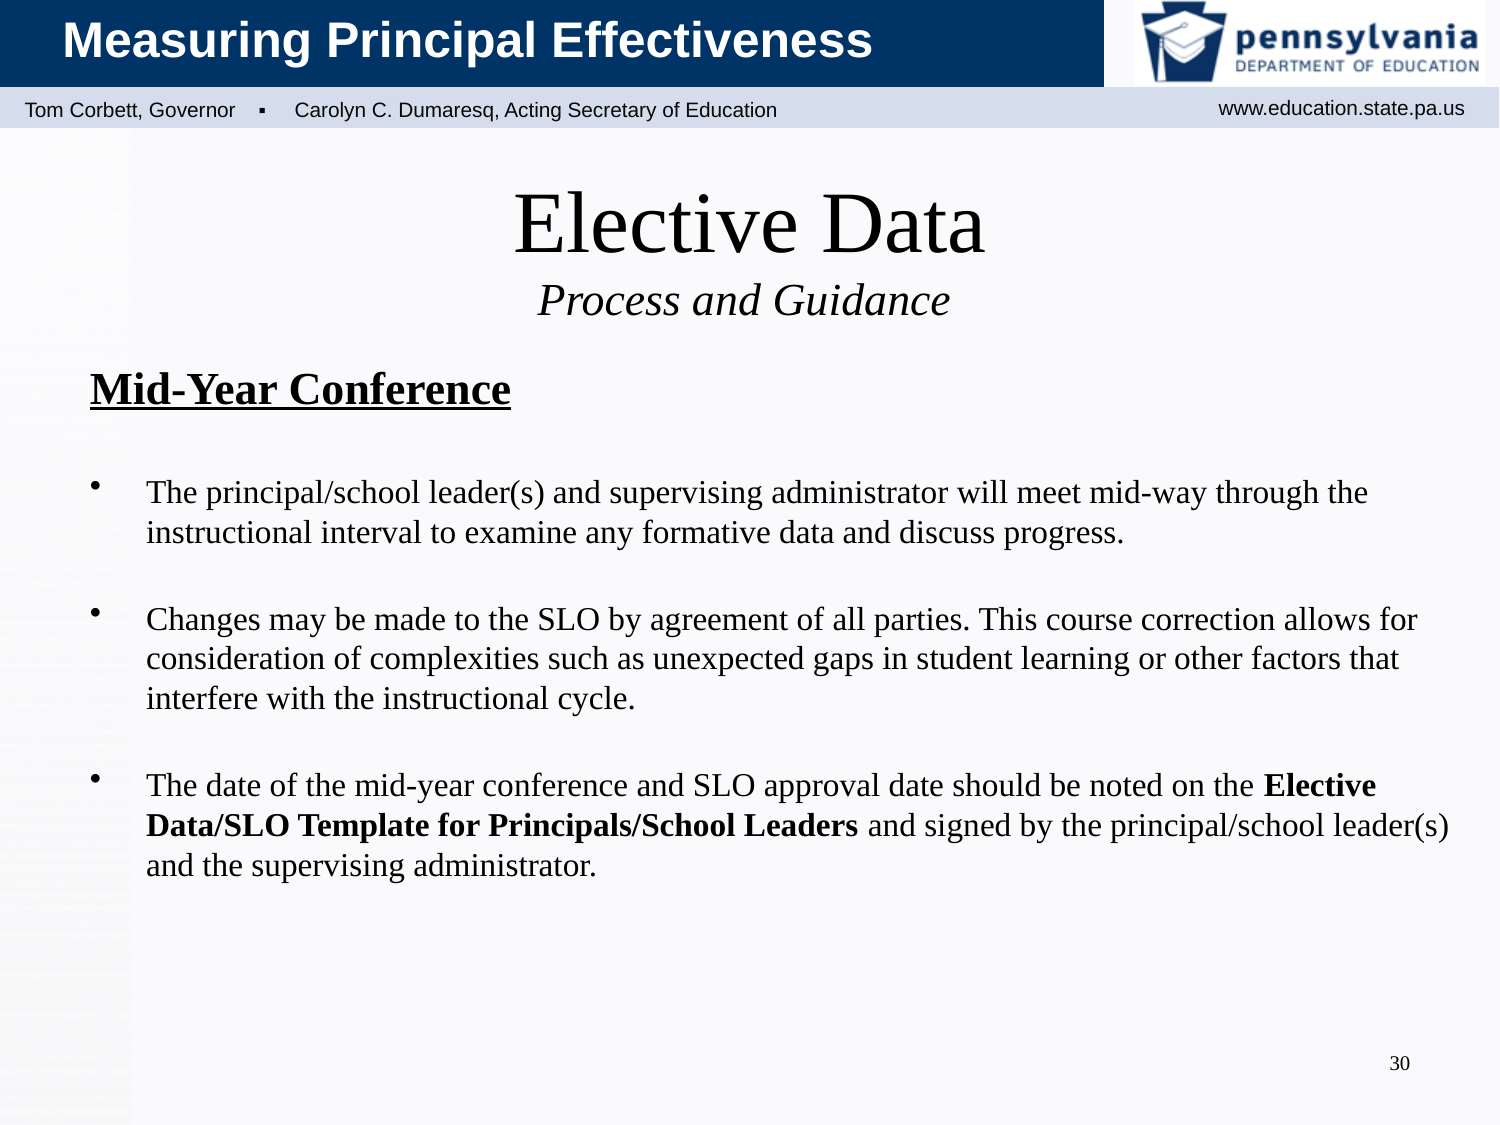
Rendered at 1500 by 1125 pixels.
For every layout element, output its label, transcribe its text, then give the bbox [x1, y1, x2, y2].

text_box 30 [1374, 1042, 1444, 1103]
picture [0, 0, 1500, 1125]
list Mid-Year Conference The principal/school leader(s) and supervising administrator will meet mid-way through the instructional interval to examine any formative data and discuss progress. Changes may be made to the SLO by agreement of all parties. This course correction allows for consideration of complexities such as unexpected gaps in student learning or other factors that interfere with the instructional cycle. The date of the mid-year conference and SLO approval date should be noted on the Elective Data/SLO Template for Principals/School Leaders and signed by the principal/school leader(s) and the supervising administrator. [75, 351, 1482, 1094]
title Elective Data Process and Guidance [75, 157, 1425, 351]
